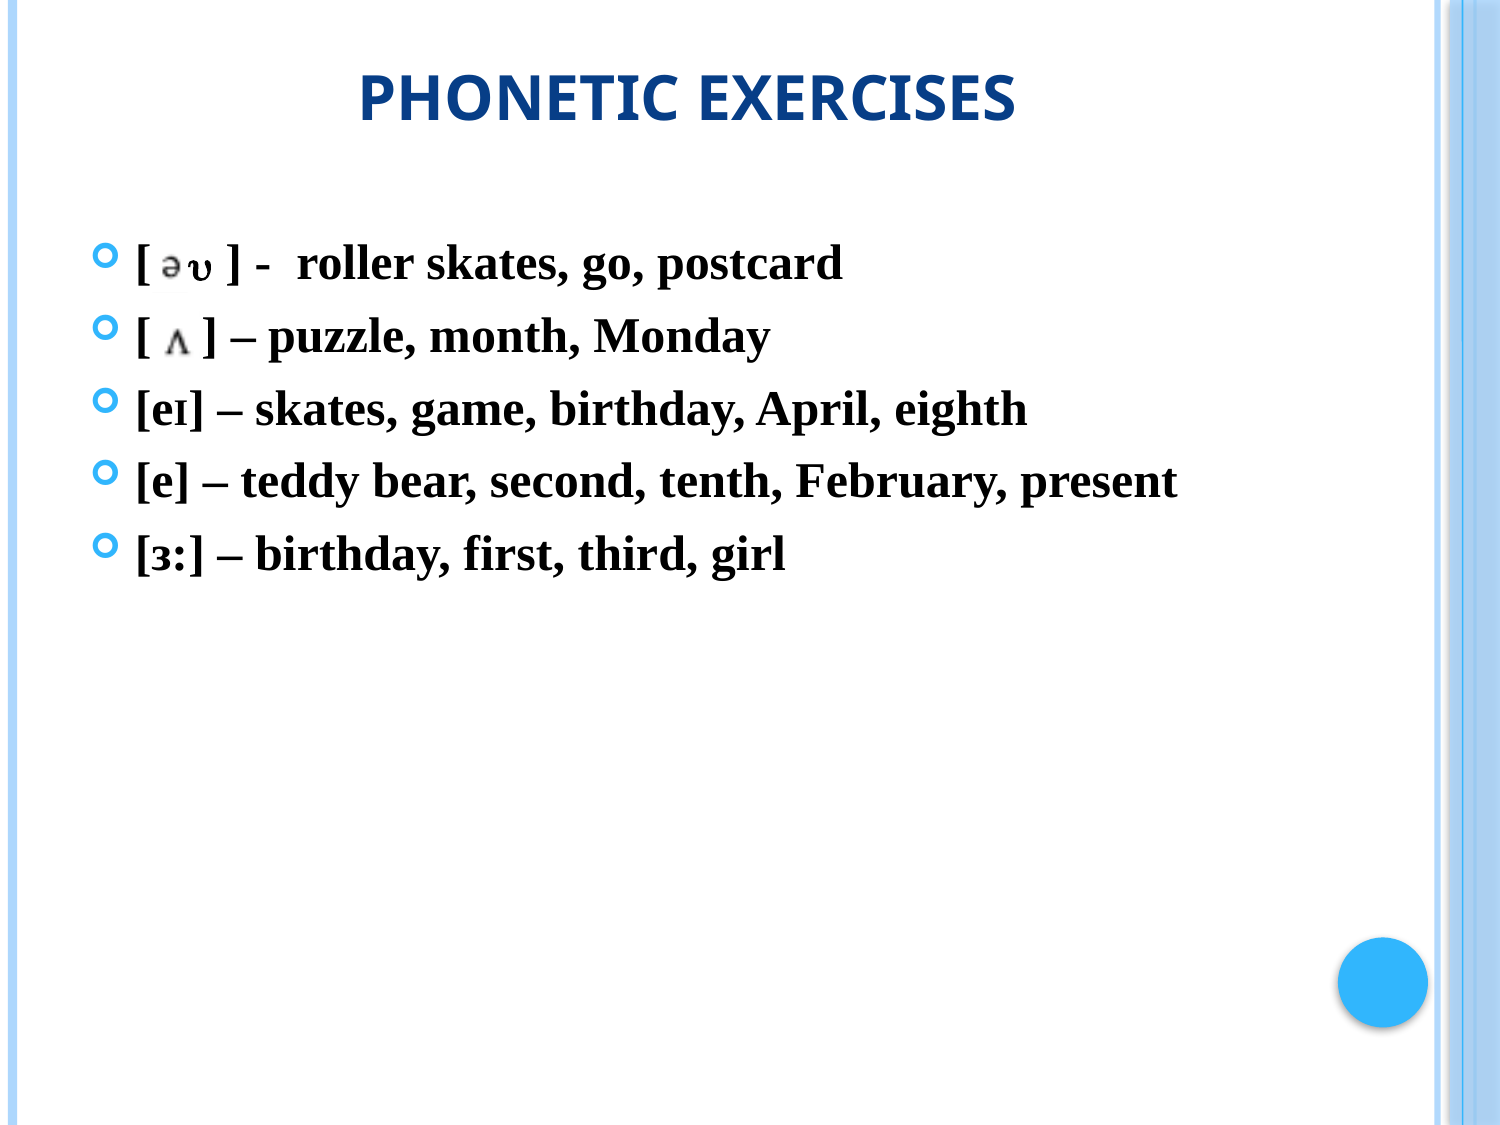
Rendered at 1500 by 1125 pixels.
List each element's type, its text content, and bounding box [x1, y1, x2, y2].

picture [151, 245, 188, 294]
list [  ] - roller skates, go, postcard [ ] – puzzle, month, Monday [eІ] – skates, game, birthday, April, eighth [e] – teddy bear, second, tenth, February, present [з:] – birthday, first, third, girl [75, 222, 1231, 1062]
title Phonetic exercises [75, 45, 1300, 141]
picture [163, 304, 200, 364]
